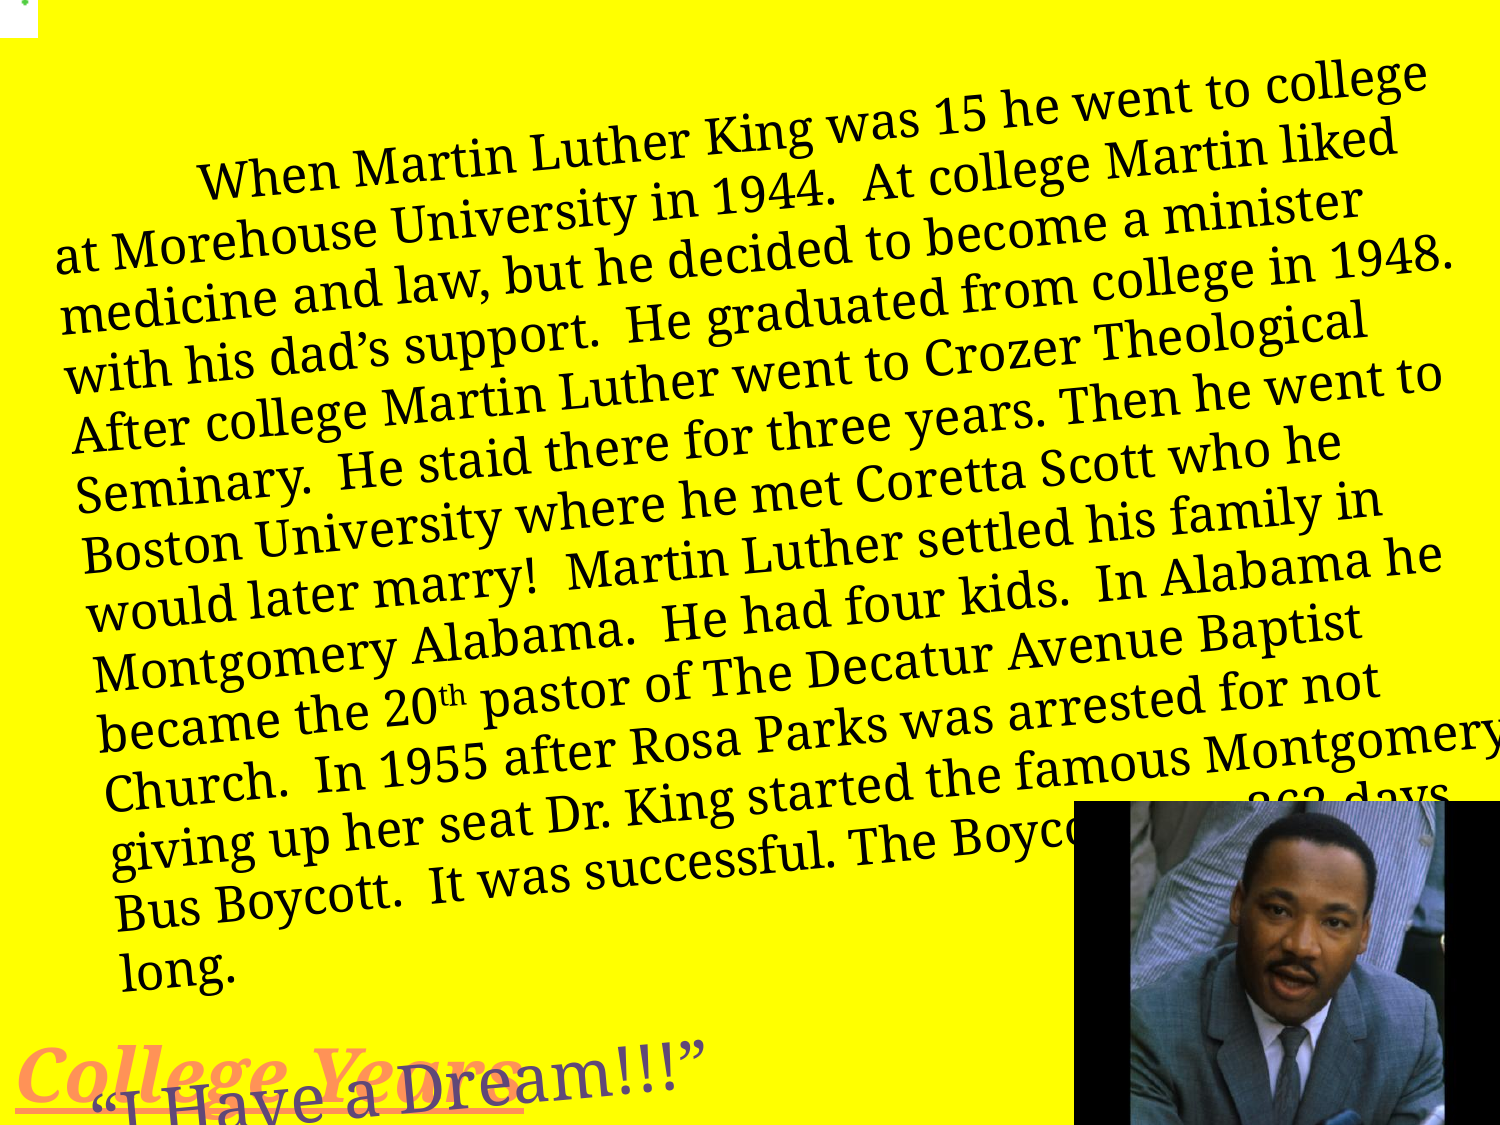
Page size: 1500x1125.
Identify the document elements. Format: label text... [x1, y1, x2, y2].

picture [1074, 800, 1500, 1125]
picture [0, 0, 38, 38]
list When Martin Luther King was 15 he went to college at Morehouse University in 1944. At college Martin liked medicine and law, but he decided to become a minister with his dad’s support. He graduated from college in 1948. After college Martin Luther went to Crozer Theological Seminary. He staid there for three years. Then he went to Boston University where he met Coretta Scott who he would later marry! Martin Luther settled his family in Montgomery Alabama. He had four kids. In Alabama he became the 20th pastor of The Decatur Avenue Baptist Church. In 1955 after Rosa Parks was arrested for not giving up her seat Dr. King started the famous Montgomery Bus Boycott. It was successful. The Boycott was 362 days long. “I Have a Dream!!!” [0, 19, 1500, 856]
title College Years [0, 817, 1068, 1125]
